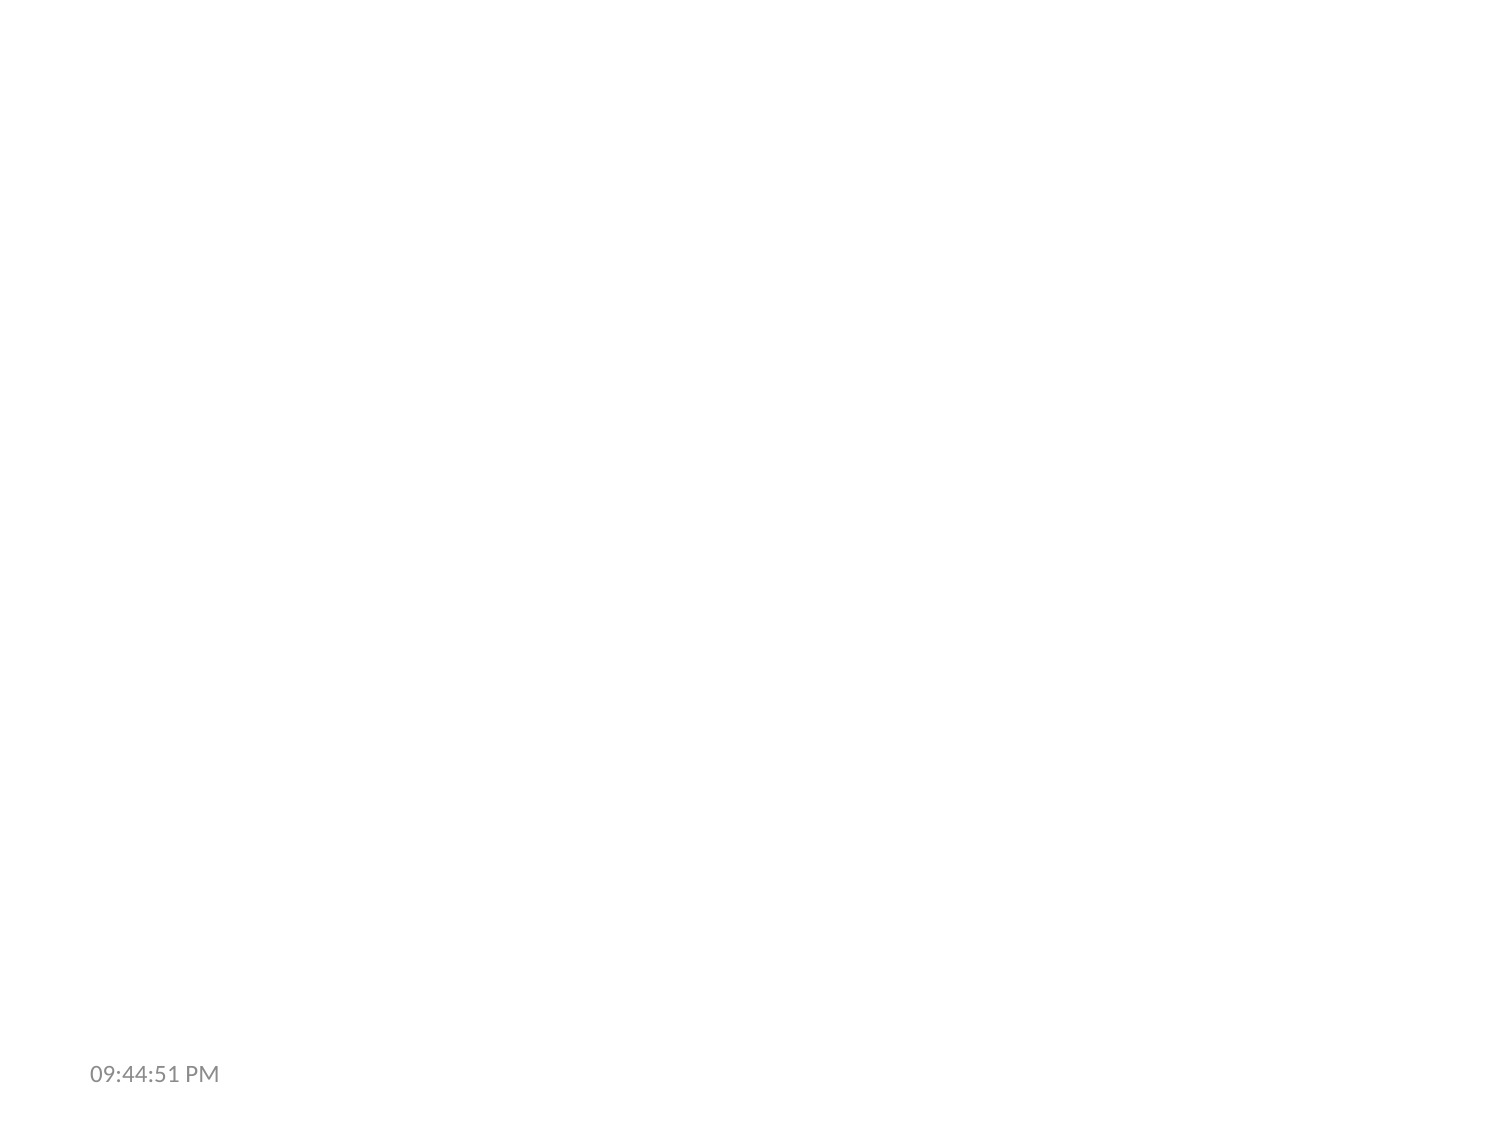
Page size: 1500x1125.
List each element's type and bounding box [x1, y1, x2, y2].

slide_number [75, 1042, 425, 1103]
